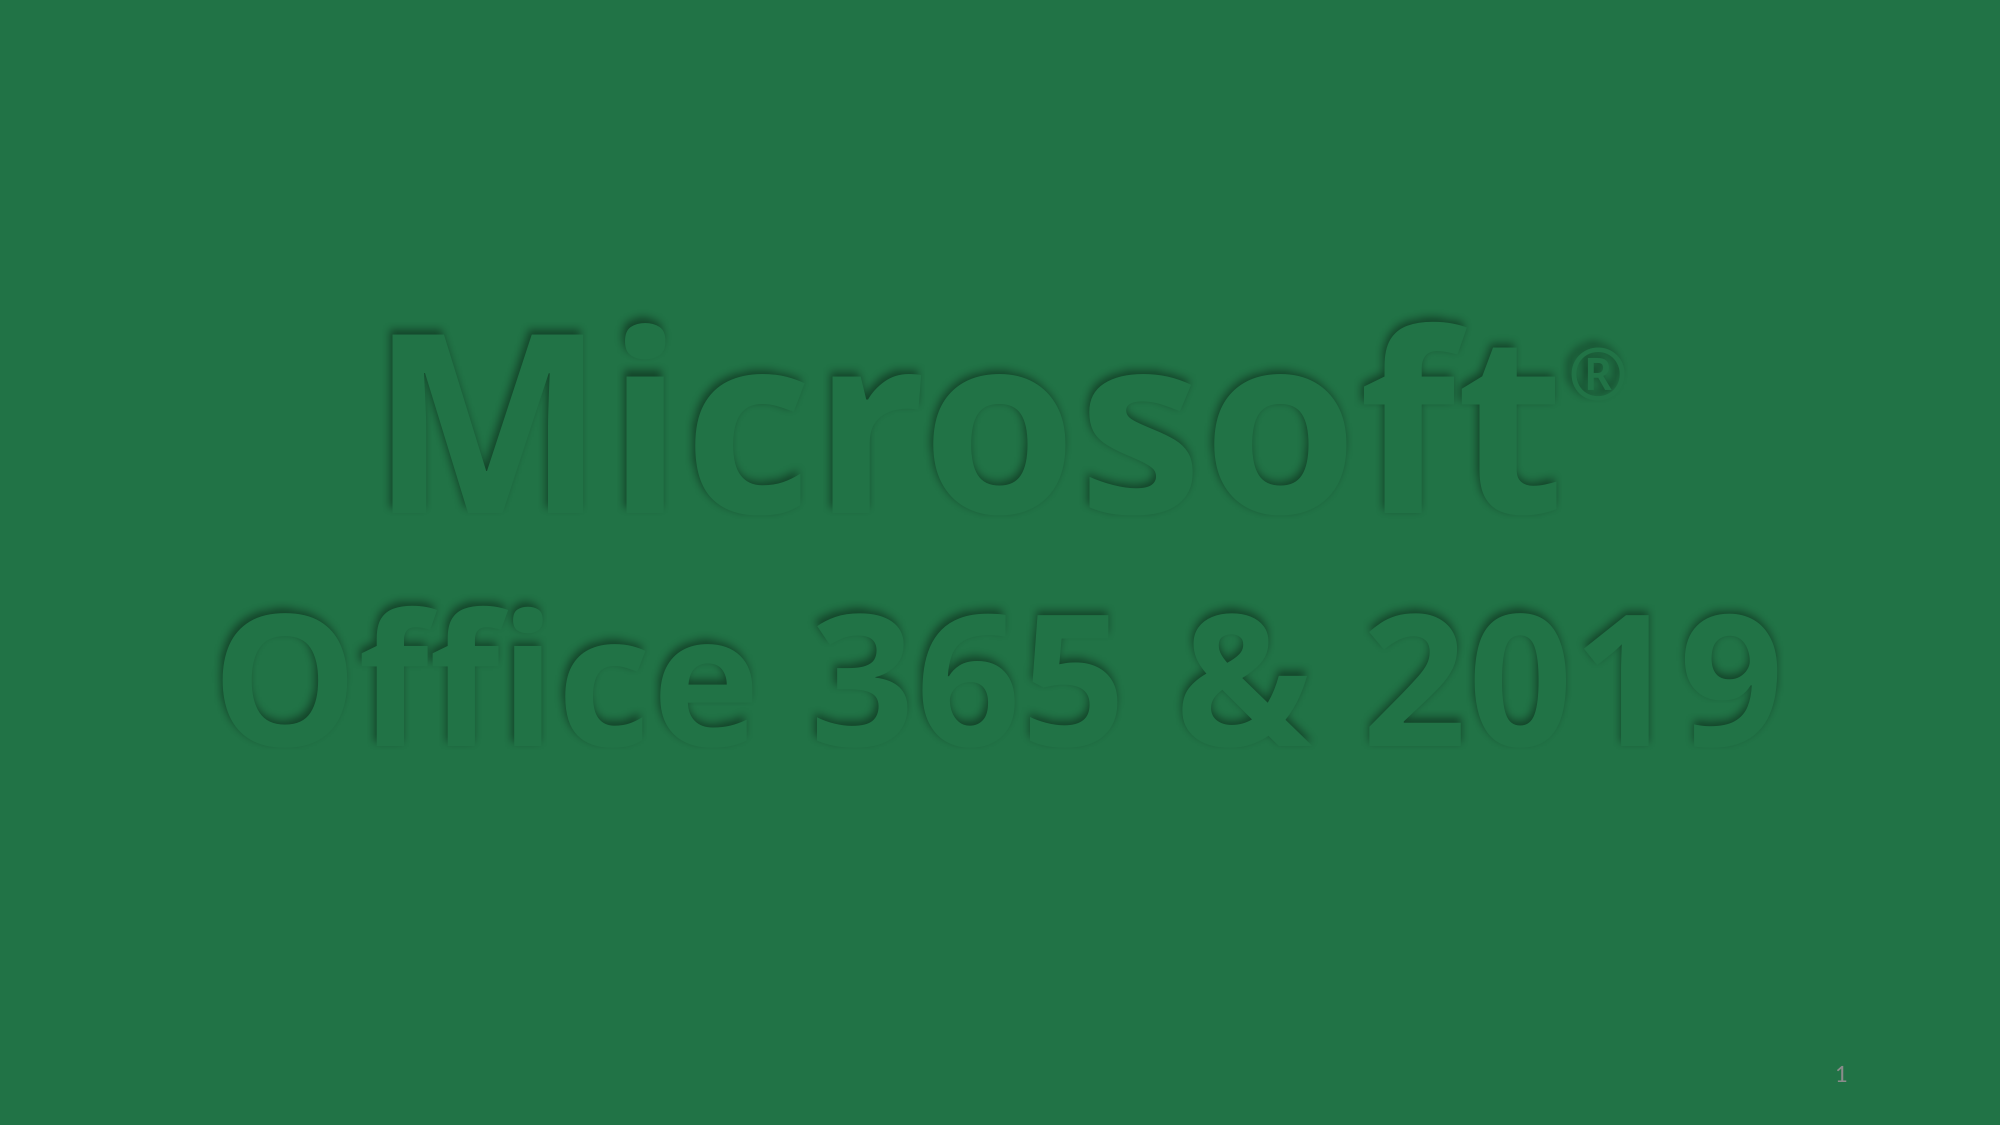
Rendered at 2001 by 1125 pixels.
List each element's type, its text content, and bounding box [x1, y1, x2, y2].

slide_number 1 [1412, 1042, 1863, 1103]
text_box Microsoft® Office 365 & 2019 [150, 255, 1850, 791]
